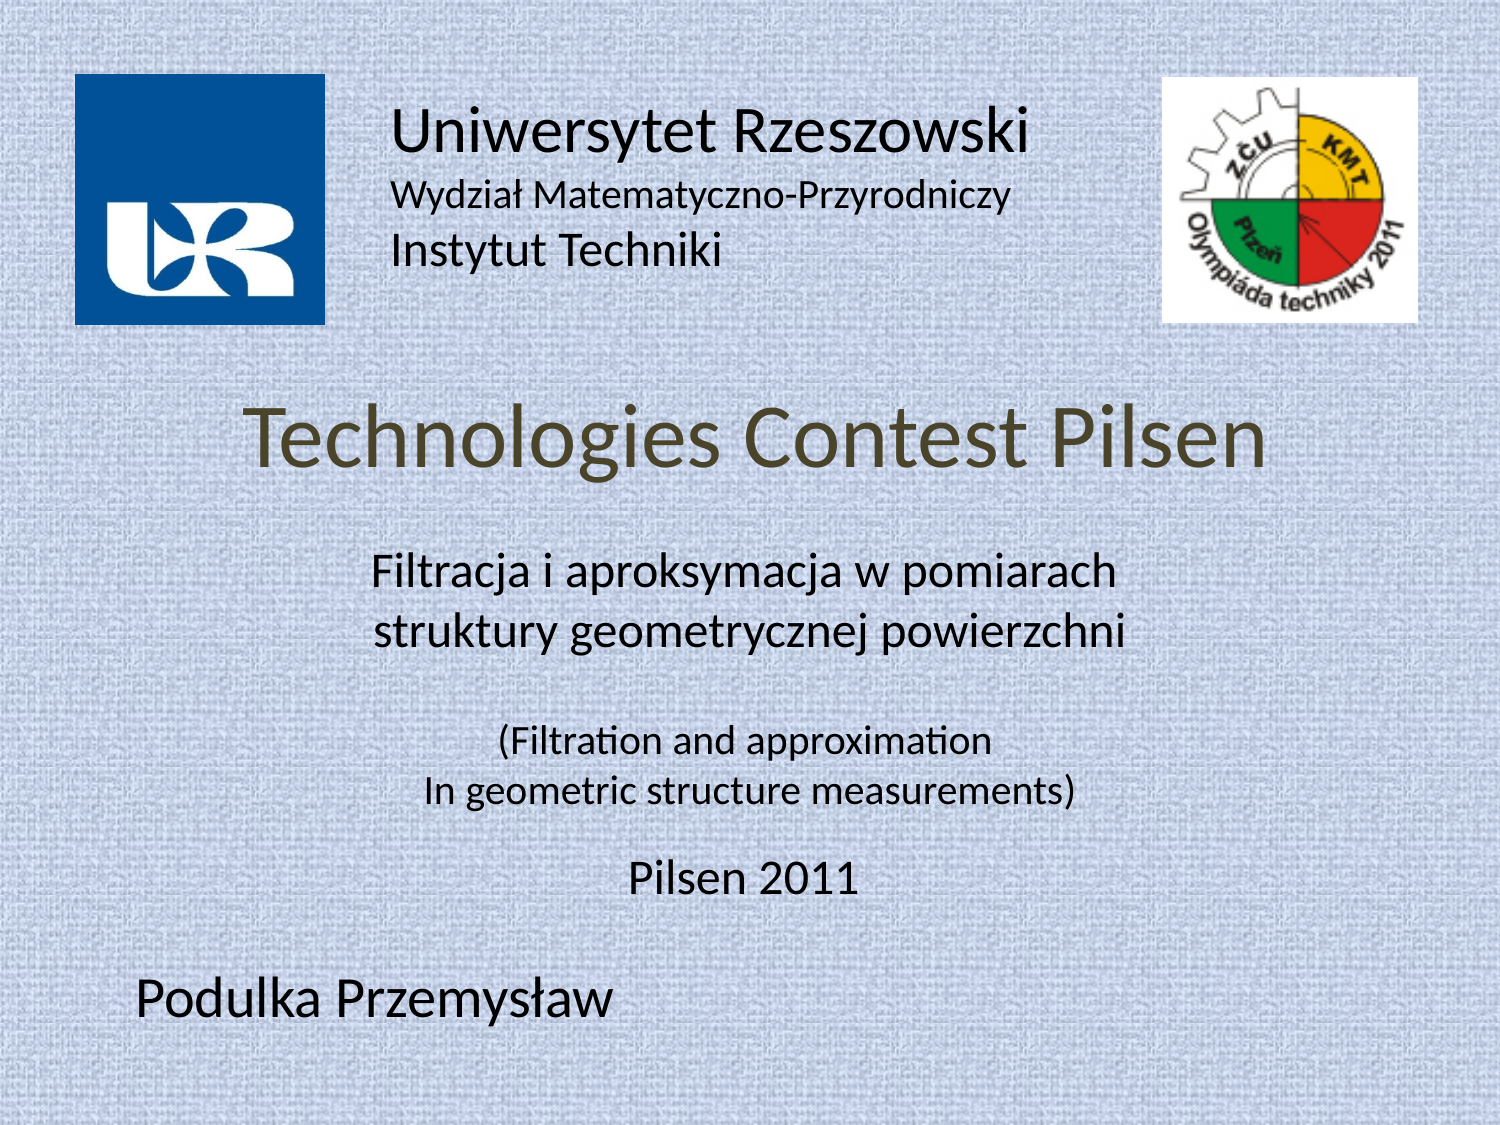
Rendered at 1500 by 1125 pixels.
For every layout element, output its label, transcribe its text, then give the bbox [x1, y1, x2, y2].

text_box Uniwersytet Rzeszowski Wydział Matematyczno-Przyrodniczy Instytut Techniki [374, 50, 1125, 313]
picture [1162, 76, 1418, 324]
text_box Podulka Przemysław [87, 937, 663, 1050]
text_box Filtracja i aproksymacja w pomiarach struktury geometrycznej powierzchni (Filtration and approximation In geometric structure measurements) [62, 500, 1438, 850]
text_box Pilsen 2011 [549, 837, 938, 913]
picture [74, 74, 326, 326]
title Technologies Contest Pilsen [50, 375, 1463, 488]
